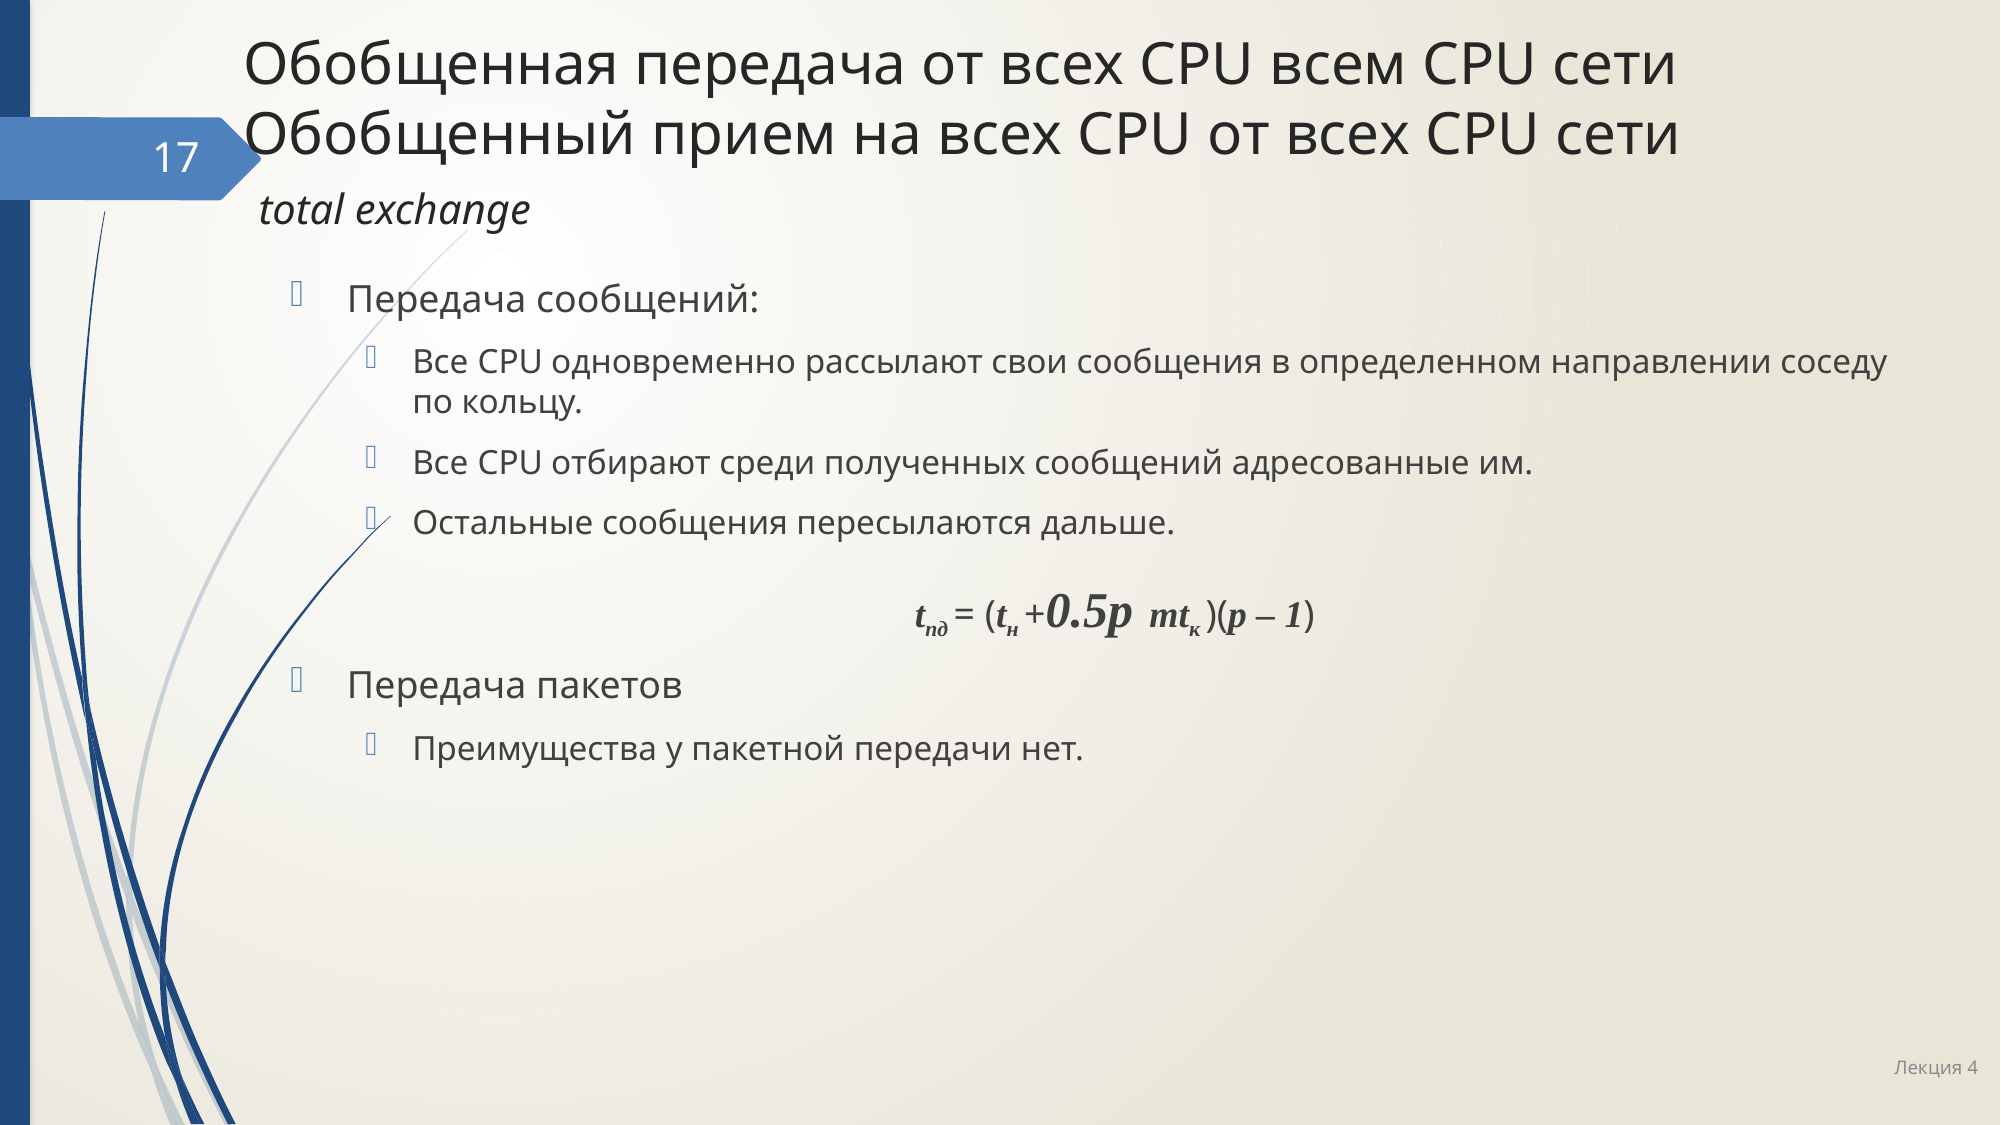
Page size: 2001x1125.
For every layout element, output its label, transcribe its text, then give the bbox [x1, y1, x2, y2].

list Передача сообщений: Все CPU одновременно рассылают свои сообщения в определенном направлении соседу по кольцу. Все CPU отбирают среди полученных сообщений адресованные им. Остальные сообщения пересылаются дальше. tпд = (tн +0.5р mtк )(p – 1) Передача пакетов Преимущества у пакетной передачи нет. [275, 267, 1954, 1025]
title Обобщенная передача от всех CPU всем CPU сети Обобщенный прием на всех CPU от всех CPU сети total exchange [228, 19, 1954, 279]
slide_number 17 [87, 129, 216, 190]
footer Лекция 4 [1879, 1038, 2000, 1099]
